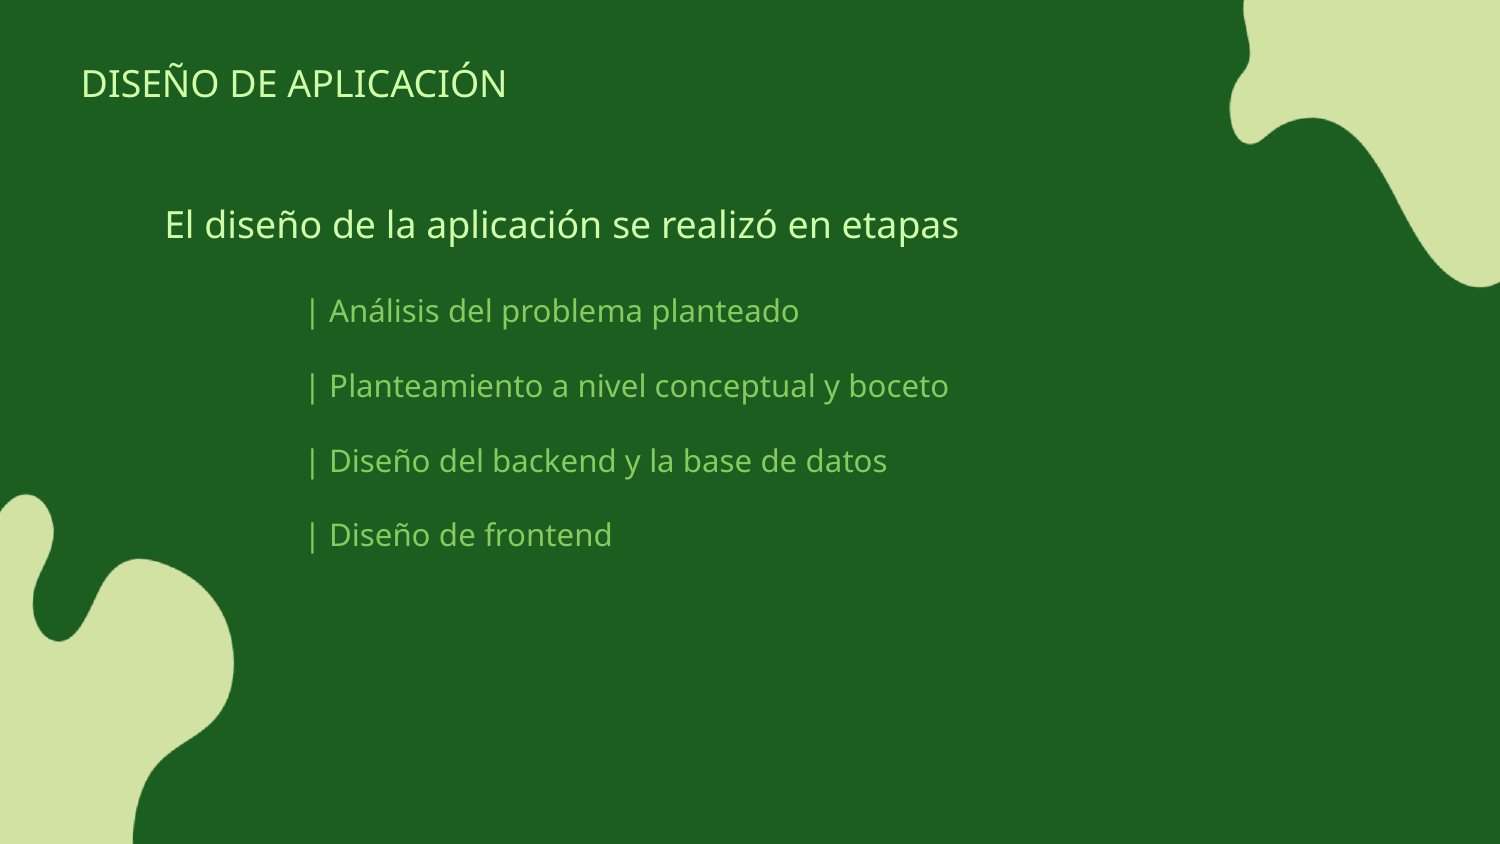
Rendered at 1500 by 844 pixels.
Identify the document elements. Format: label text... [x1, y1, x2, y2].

title DISEÑO DE APLICACIÓN [65, 74, 543, 120]
picture [1105, 0, 1500, 308]
subtitle El diseño de la aplicación se realizó en etapas [149, 178, 1296, 255]
picture [0, 473, 327, 844]
text_box | Análisis del problema planteado | Planteamiento a nivel conceptual y boceto | Diseño del backend y la base de datos | Diseño de frontend [288, 276, 1296, 668]
